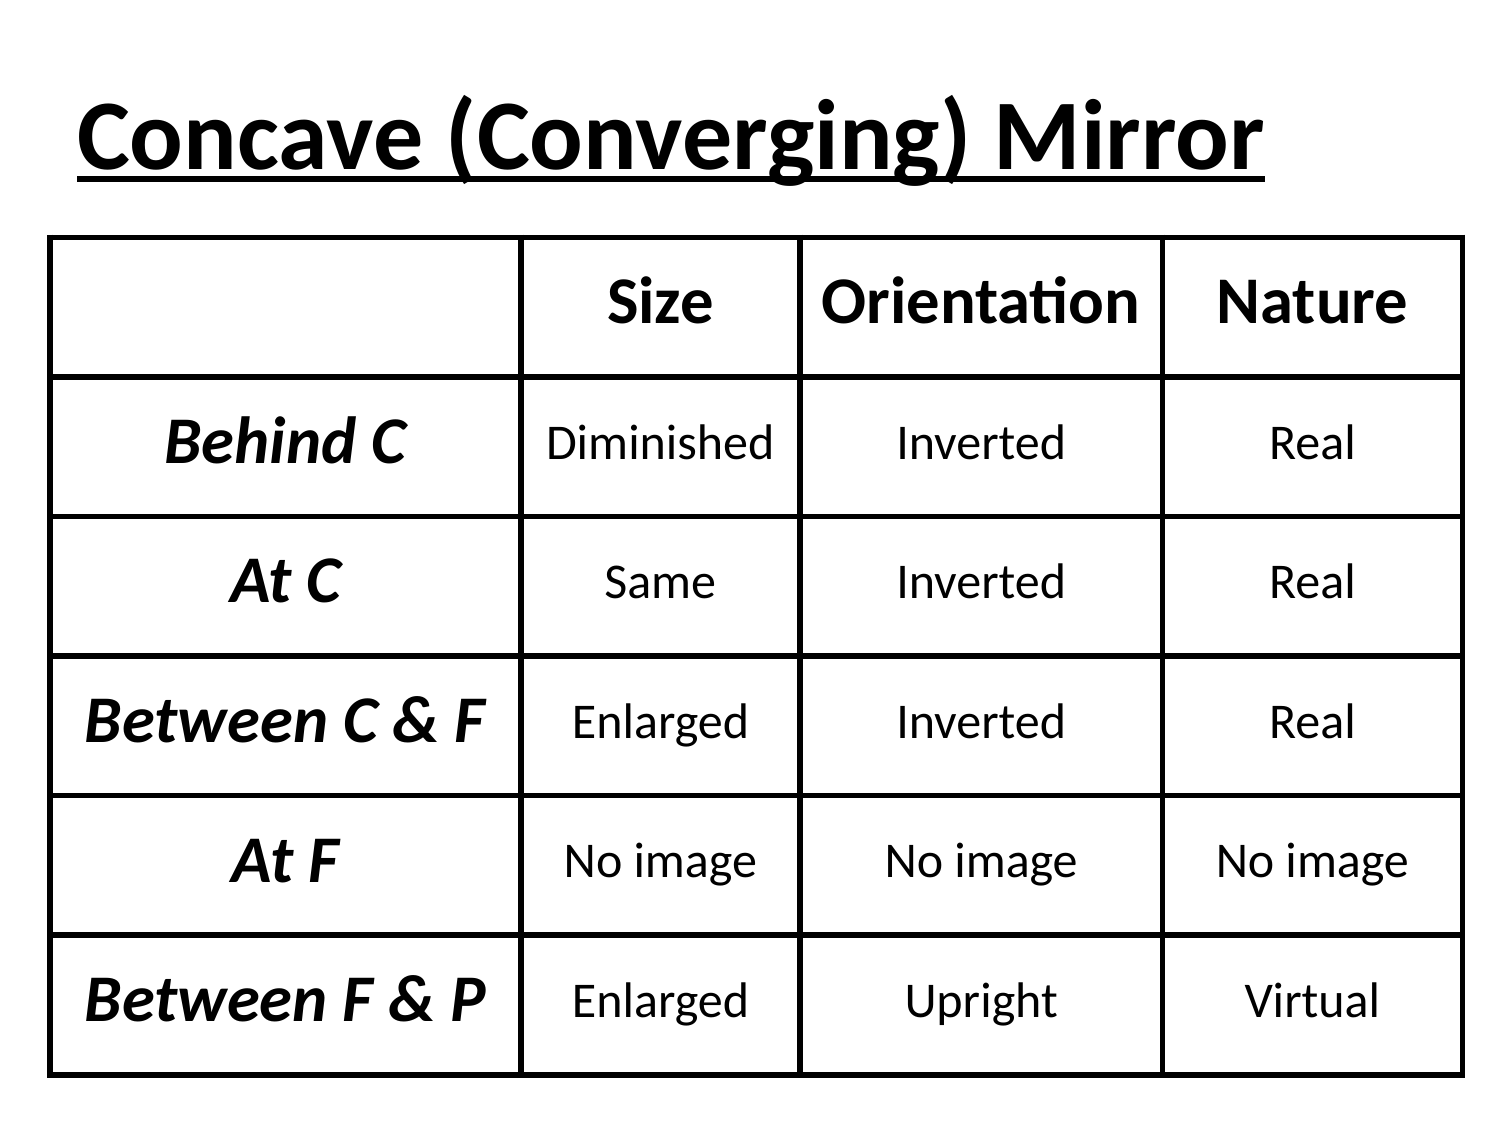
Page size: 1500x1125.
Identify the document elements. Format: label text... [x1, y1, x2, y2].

table_cell Diminished [524, 380, 797, 514]
table_header Nature [1165, 240, 1460, 374]
table_cell At C [53, 519, 518, 653]
table_header [53, 240, 518, 374]
table_header Size [524, 240, 797, 374]
table_cell Inverted [803, 380, 1160, 514]
table_cell Between F & P [53, 938, 518, 1072]
table_cell Inverted [803, 659, 1160, 793]
table_cell Enlarged [524, 659, 797, 793]
text_box Concave (Converging) Mirror [62, 62, 1400, 198]
table_cell No image [803, 798, 1160, 932]
table_cell Real [1165, 519, 1460, 653]
table_cell Upright [803, 938, 1160, 1072]
table_cell No image [524, 798, 797, 932]
table_cell No image [1165, 798, 1460, 932]
table_cell Virtual [1165, 938, 1460, 1072]
table_cell Inverted [803, 519, 1160, 653]
table_cell Same [524, 519, 797, 653]
table_cell Real [1165, 380, 1460, 514]
table_cell Between C & F [53, 659, 518, 793]
table_cell Behind C [53, 380, 518, 514]
table_cell Enlarged [524, 938, 797, 1072]
table_cell Real [1165, 659, 1460, 793]
table_header Orientation [803, 240, 1160, 374]
table_cell At F [53, 798, 518, 932]
